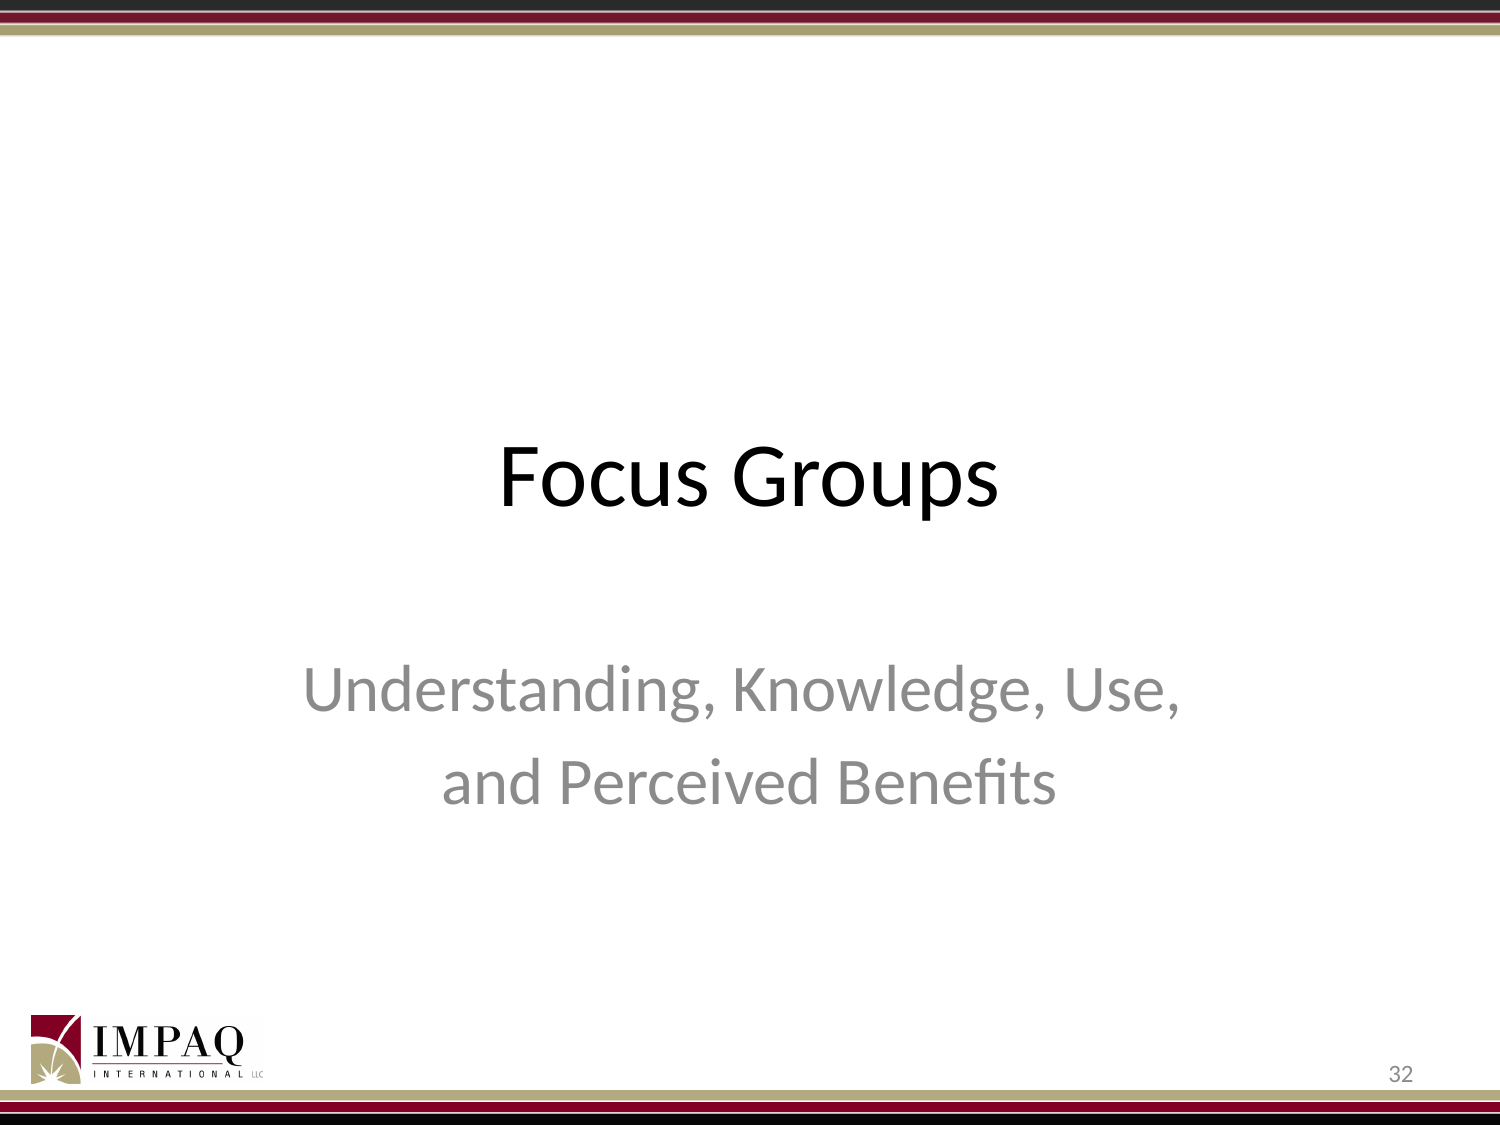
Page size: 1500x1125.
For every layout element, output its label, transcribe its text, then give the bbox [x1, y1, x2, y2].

picture [31, 1015, 263, 1084]
picture [0, 1090, 1500, 1125]
title Focus Groups [112, 349, 1388, 591]
subtitle Understanding, Knowledge, Use, and Perceived Benefits [225, 637, 1275, 925]
slide_number 32 [1078, 1042, 1429, 1103]
picture [0, 0, 1500, 44]
